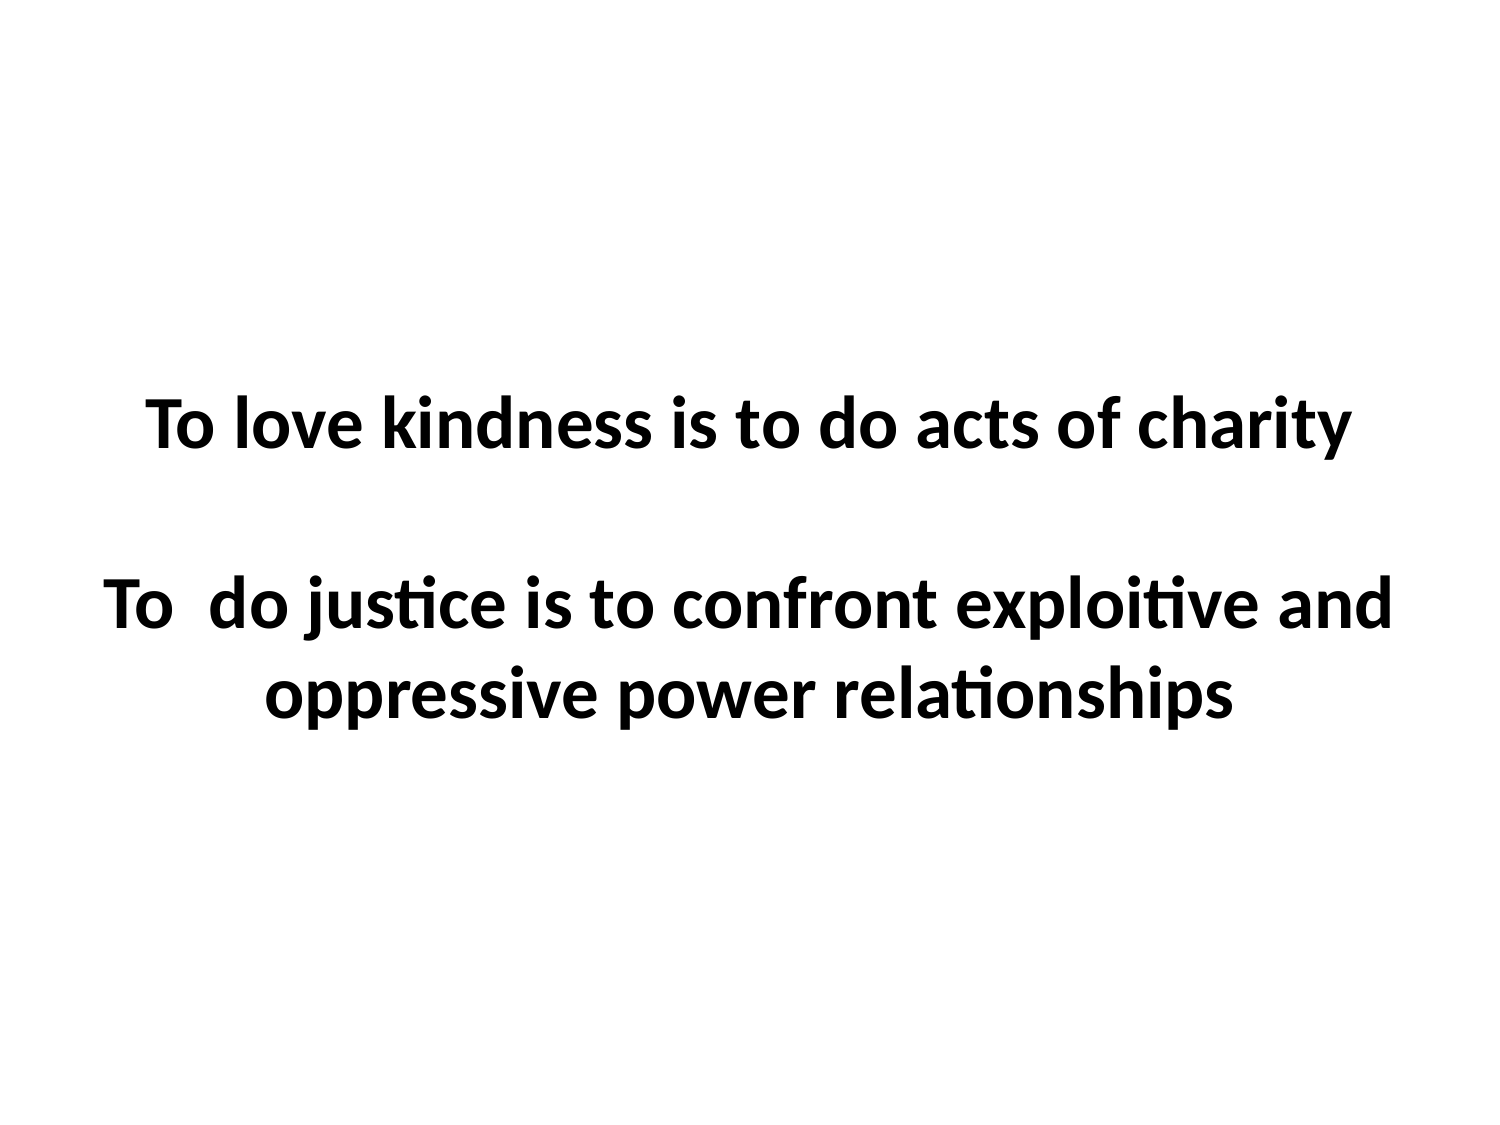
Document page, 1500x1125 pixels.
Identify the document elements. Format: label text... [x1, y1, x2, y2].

title To love kindness is to do acts of charity To do justice is to confront exploitive and oppressive power relationships [75, 45, 1425, 1063]
